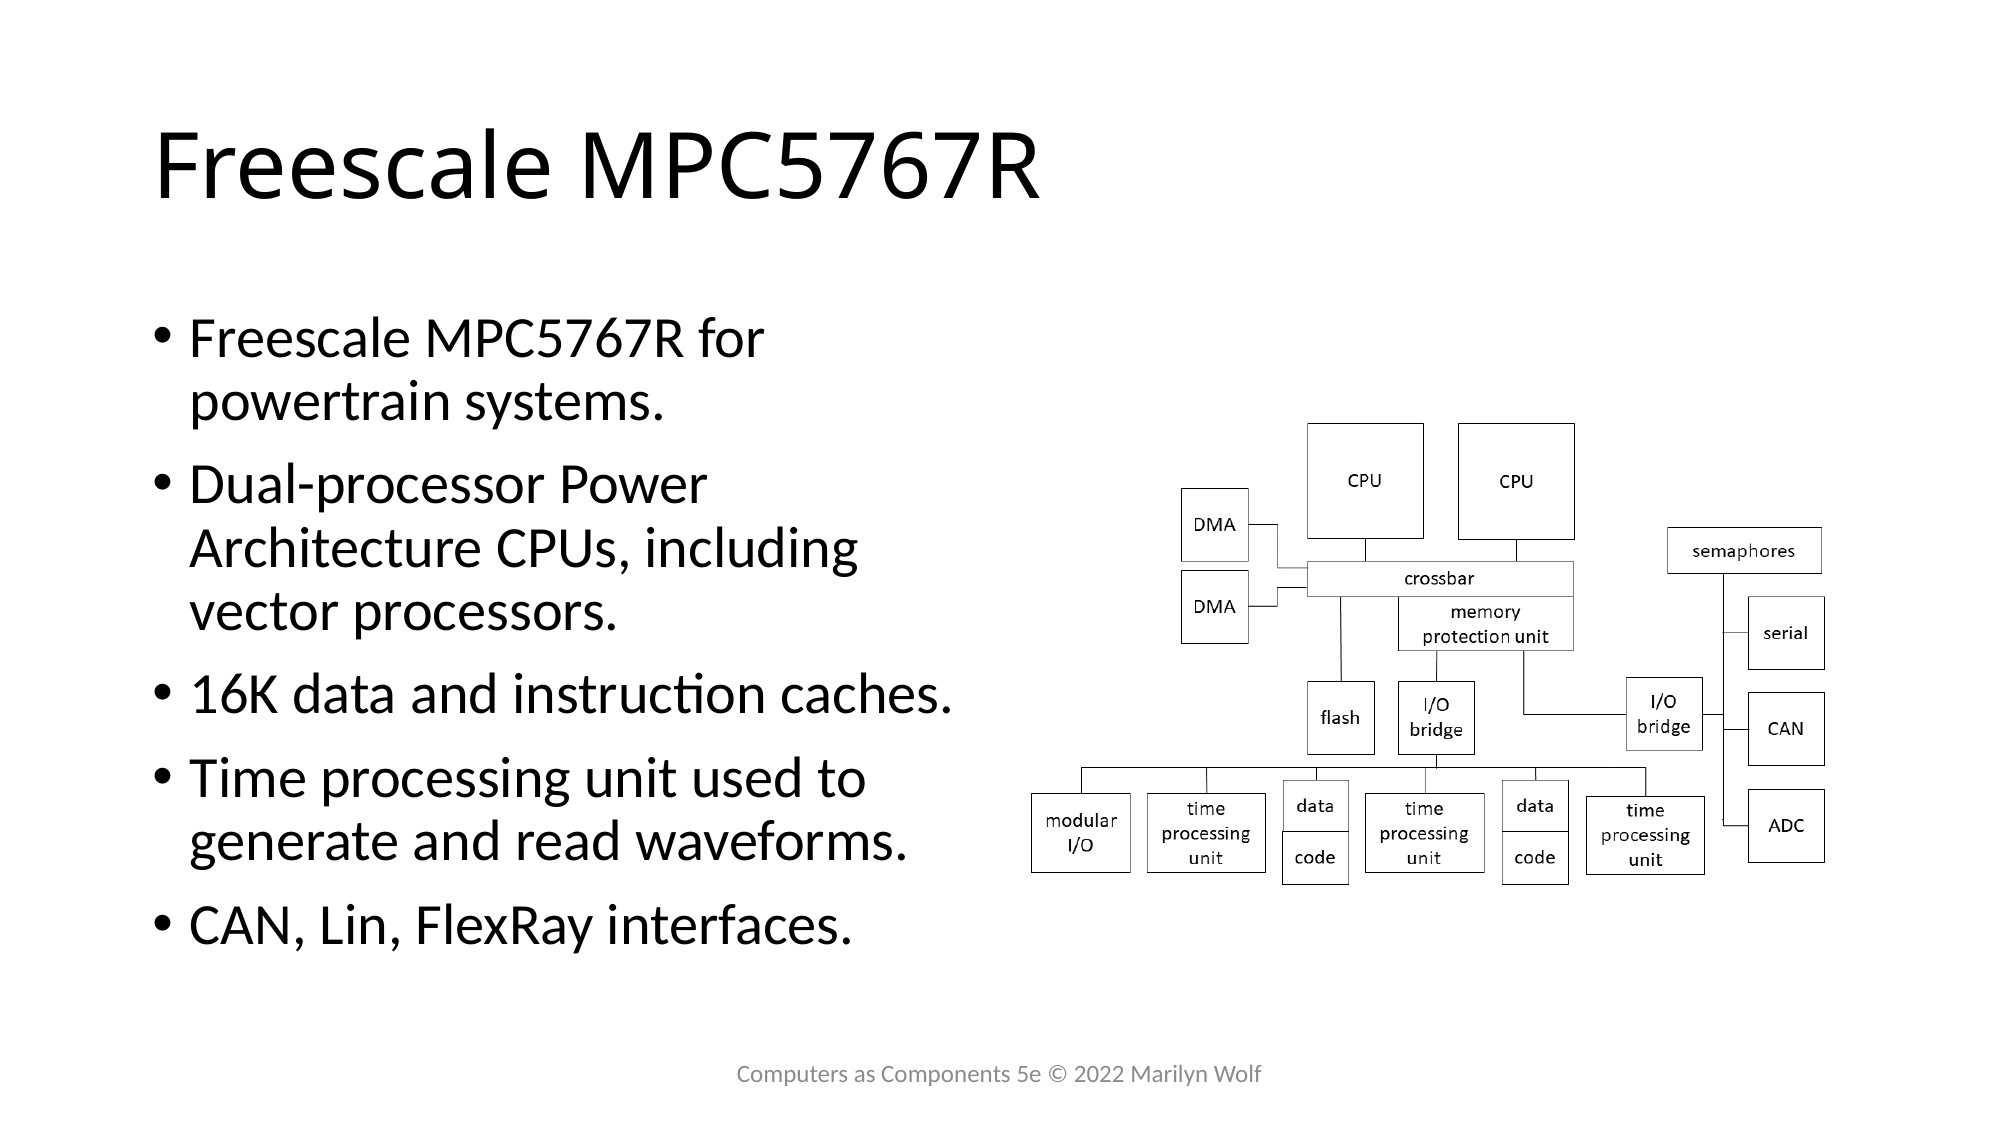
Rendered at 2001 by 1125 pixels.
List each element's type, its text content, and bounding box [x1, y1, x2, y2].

title Freescale MPC5767R [137, 59, 1863, 278]
list Freescale MPC5767R for powertrain systems. Dual-processor Power Architecture CPUs, including vector processors. 16K data and instruction caches. Time processing unit used to generate and read waveforms. CAN, Lin, FlexRay interfaces. [137, 299, 988, 1014]
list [1012, 407, 1863, 905]
footer Computers as Components 5e © 2022 Marilyn Wolf [662, 1042, 1338, 1103]
